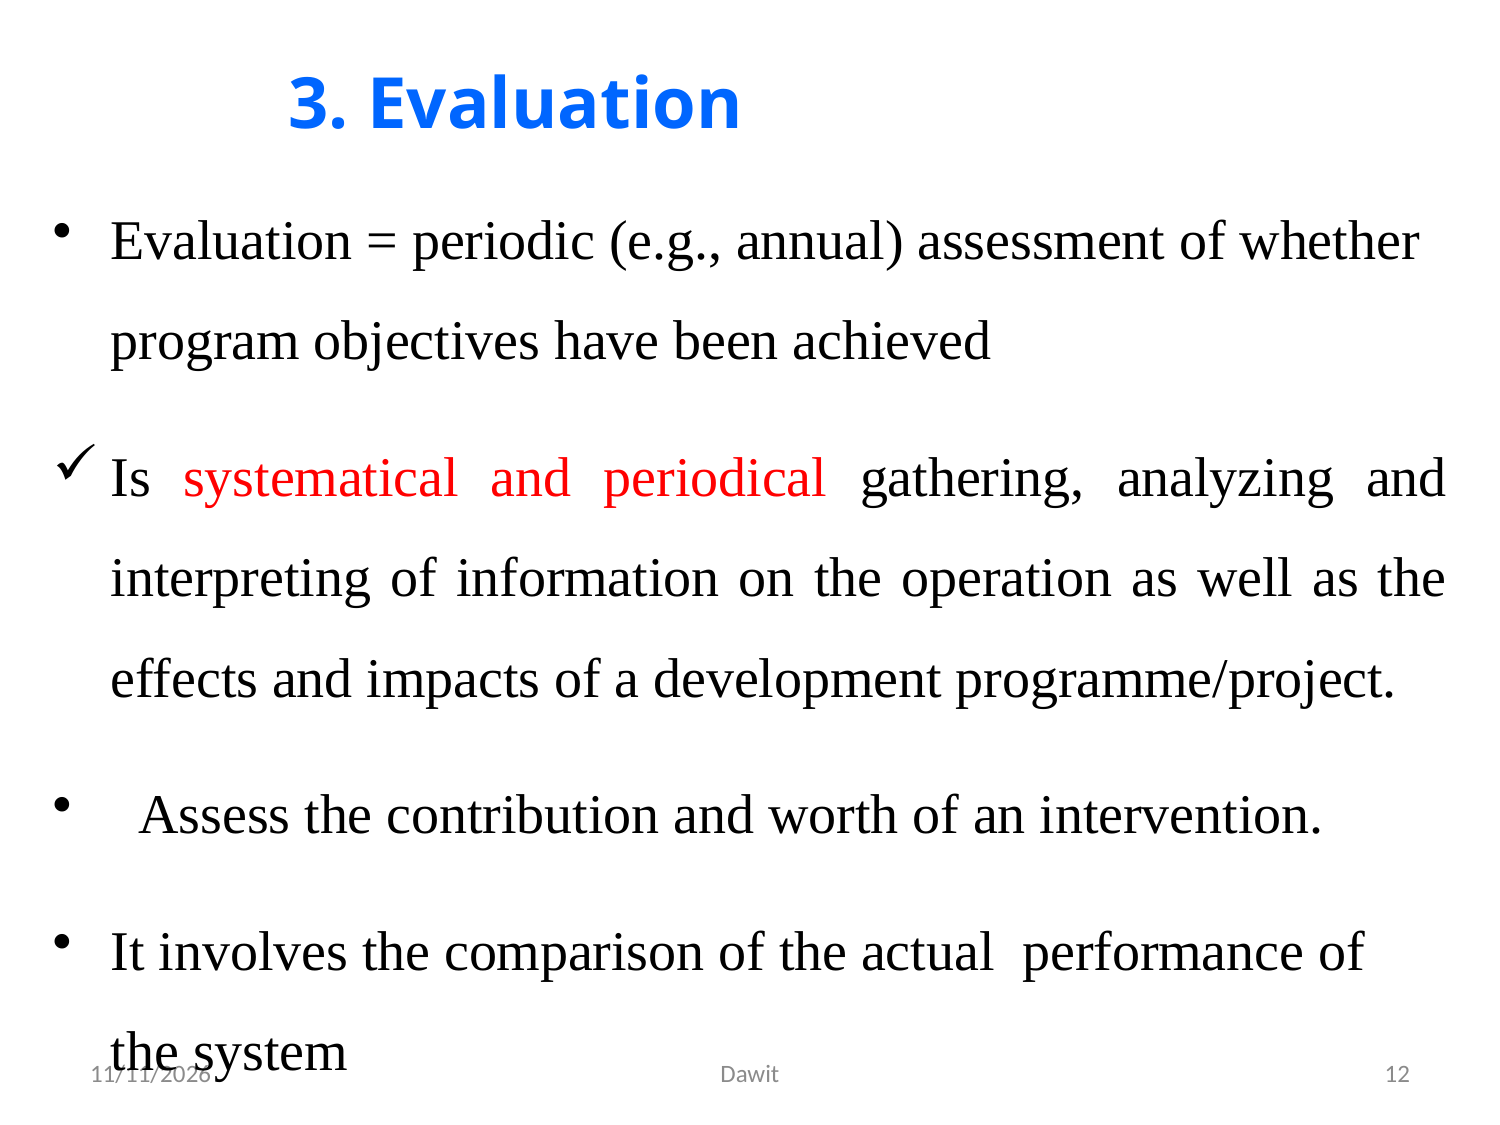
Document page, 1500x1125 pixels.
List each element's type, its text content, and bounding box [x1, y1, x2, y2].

list Evaluation = periodic (e.g., annual) assessment of whether program objectives have been achieved Is systematical and periodical gathering, analyzing and interpreting of information on the operation as well as the effects and impacts of a development programme/project. Assess the contribution and worth of an intervention. It involves the comparison of the actual performance of the system [37, 162, 1463, 1100]
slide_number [75, 1042, 425, 1103]
slide_number 12 [1074, 1042, 1425, 1103]
footer Dawit [512, 1042, 988, 1103]
title 3. Evaluation [112, 50, 938, 150]
